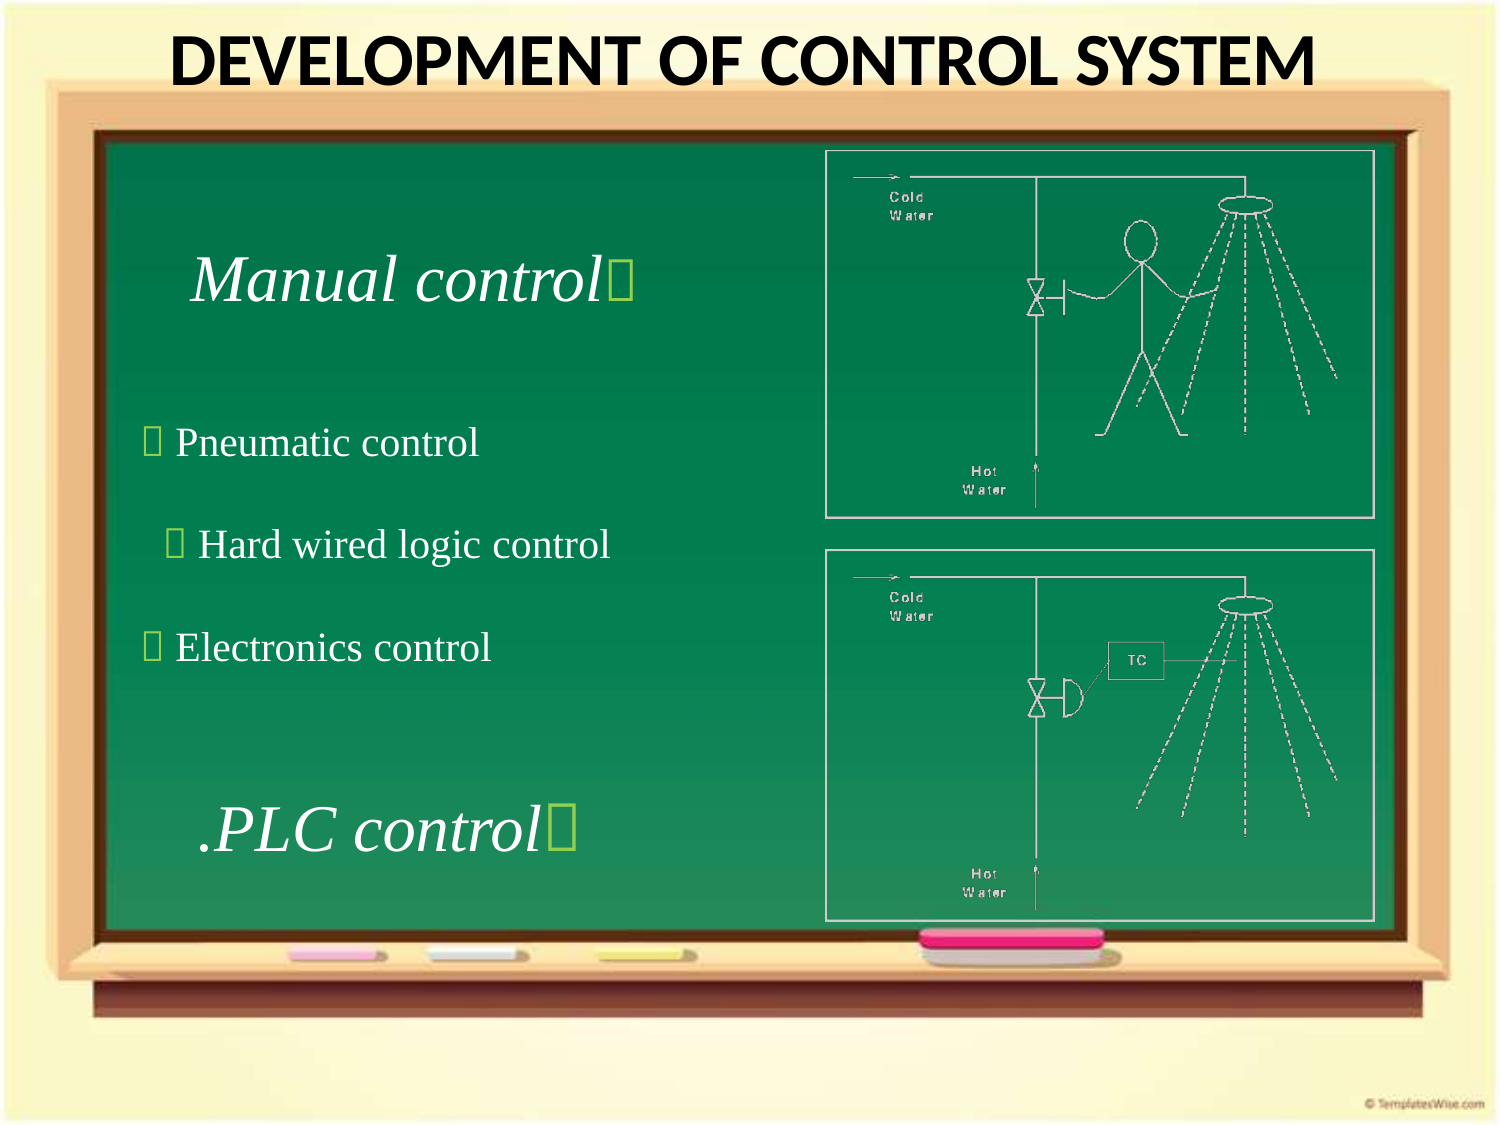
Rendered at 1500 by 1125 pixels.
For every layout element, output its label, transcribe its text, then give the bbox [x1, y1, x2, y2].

text_box  Pneumatic control  Hard wired logic control  Electronics control [137, 412, 613, 670]
text_box [825, 149, 1375, 519]
text_box  PLC control. [137, 782, 585, 865]
picture [0, 0, 1500, 1125]
text_box  Manual control [137, 232, 641, 315]
text_box [825, 549, 1375, 922]
title DEVELOPMENT OF CONTROL SYSTEM [169, 8, 1331, 199]
